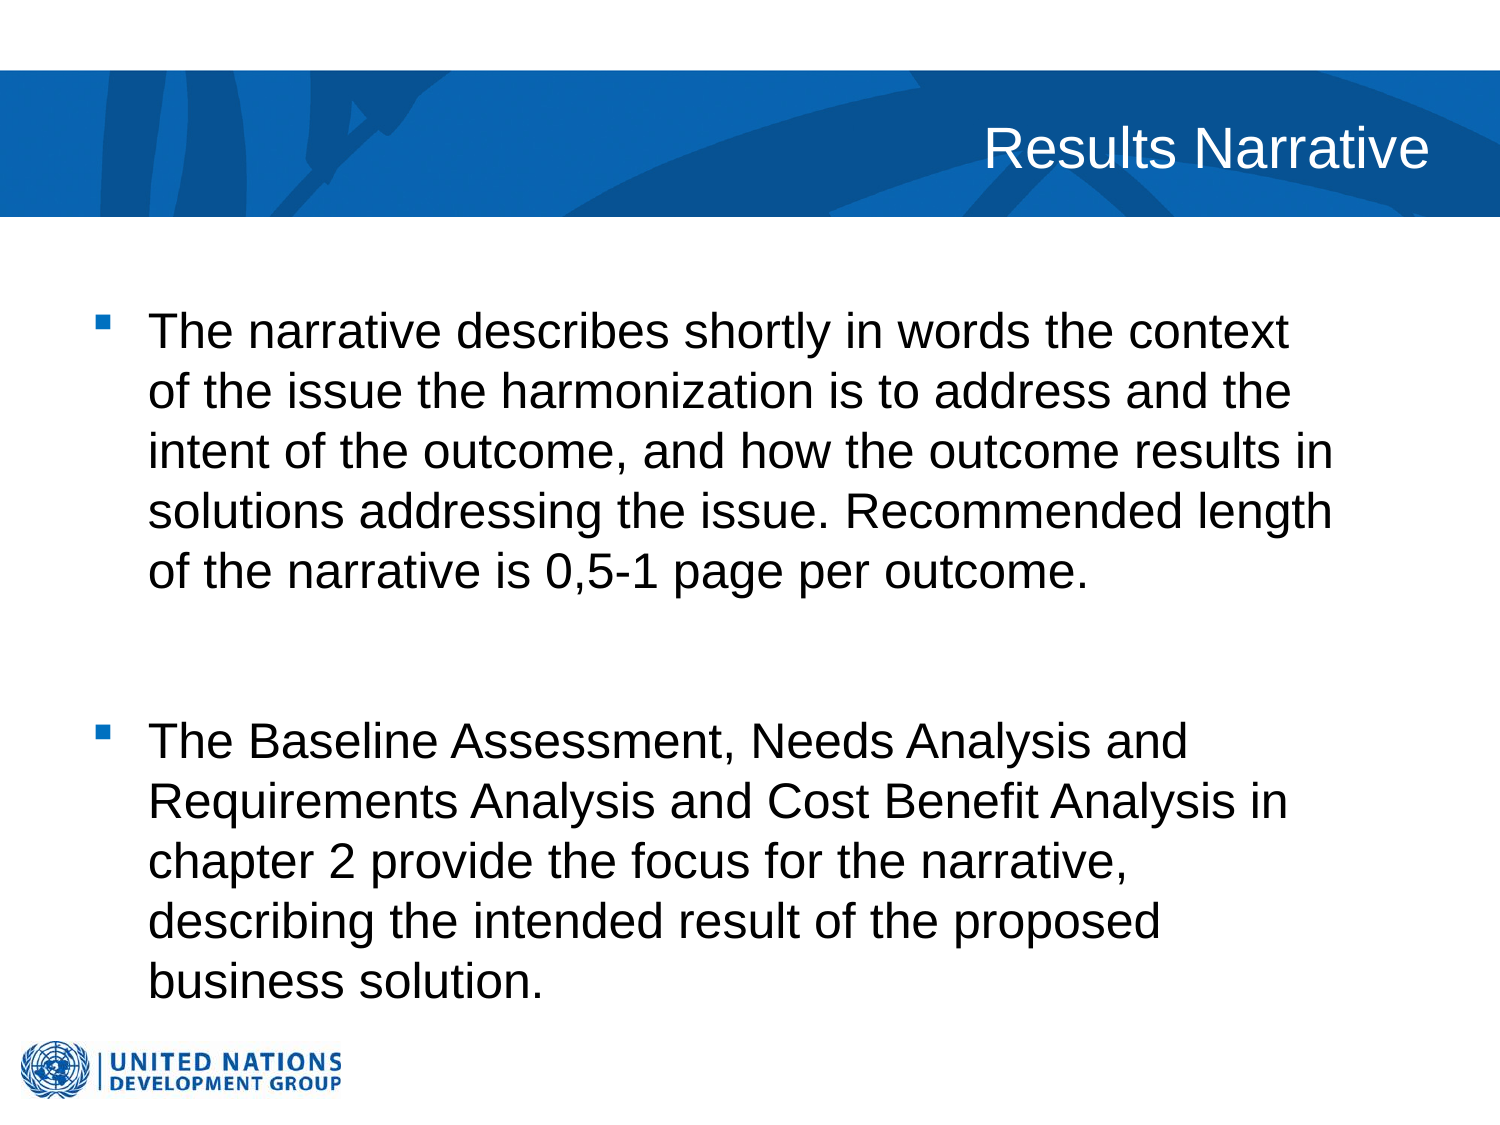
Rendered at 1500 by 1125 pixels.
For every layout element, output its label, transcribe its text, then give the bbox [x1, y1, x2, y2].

picture [0, 70, 1500, 217]
title Results Narrative [171, 94, 1447, 195]
picture [21, 1041, 341, 1099]
list The narrative describes shortly in words the context of the issue the harmonization is to address and the intent of the outcome, and how the outcome results in solutions addressing the issue. Recommended length of the narrative is 0,5-1 page per outcome. The Baseline Assessment, Needs Analysis and Requirements Analysis and Cost Benefit Analysis in chapter 2 provide the focus for the narrative, describing the intended result of the proposed business solution. [76, 290, 1352, 966]
